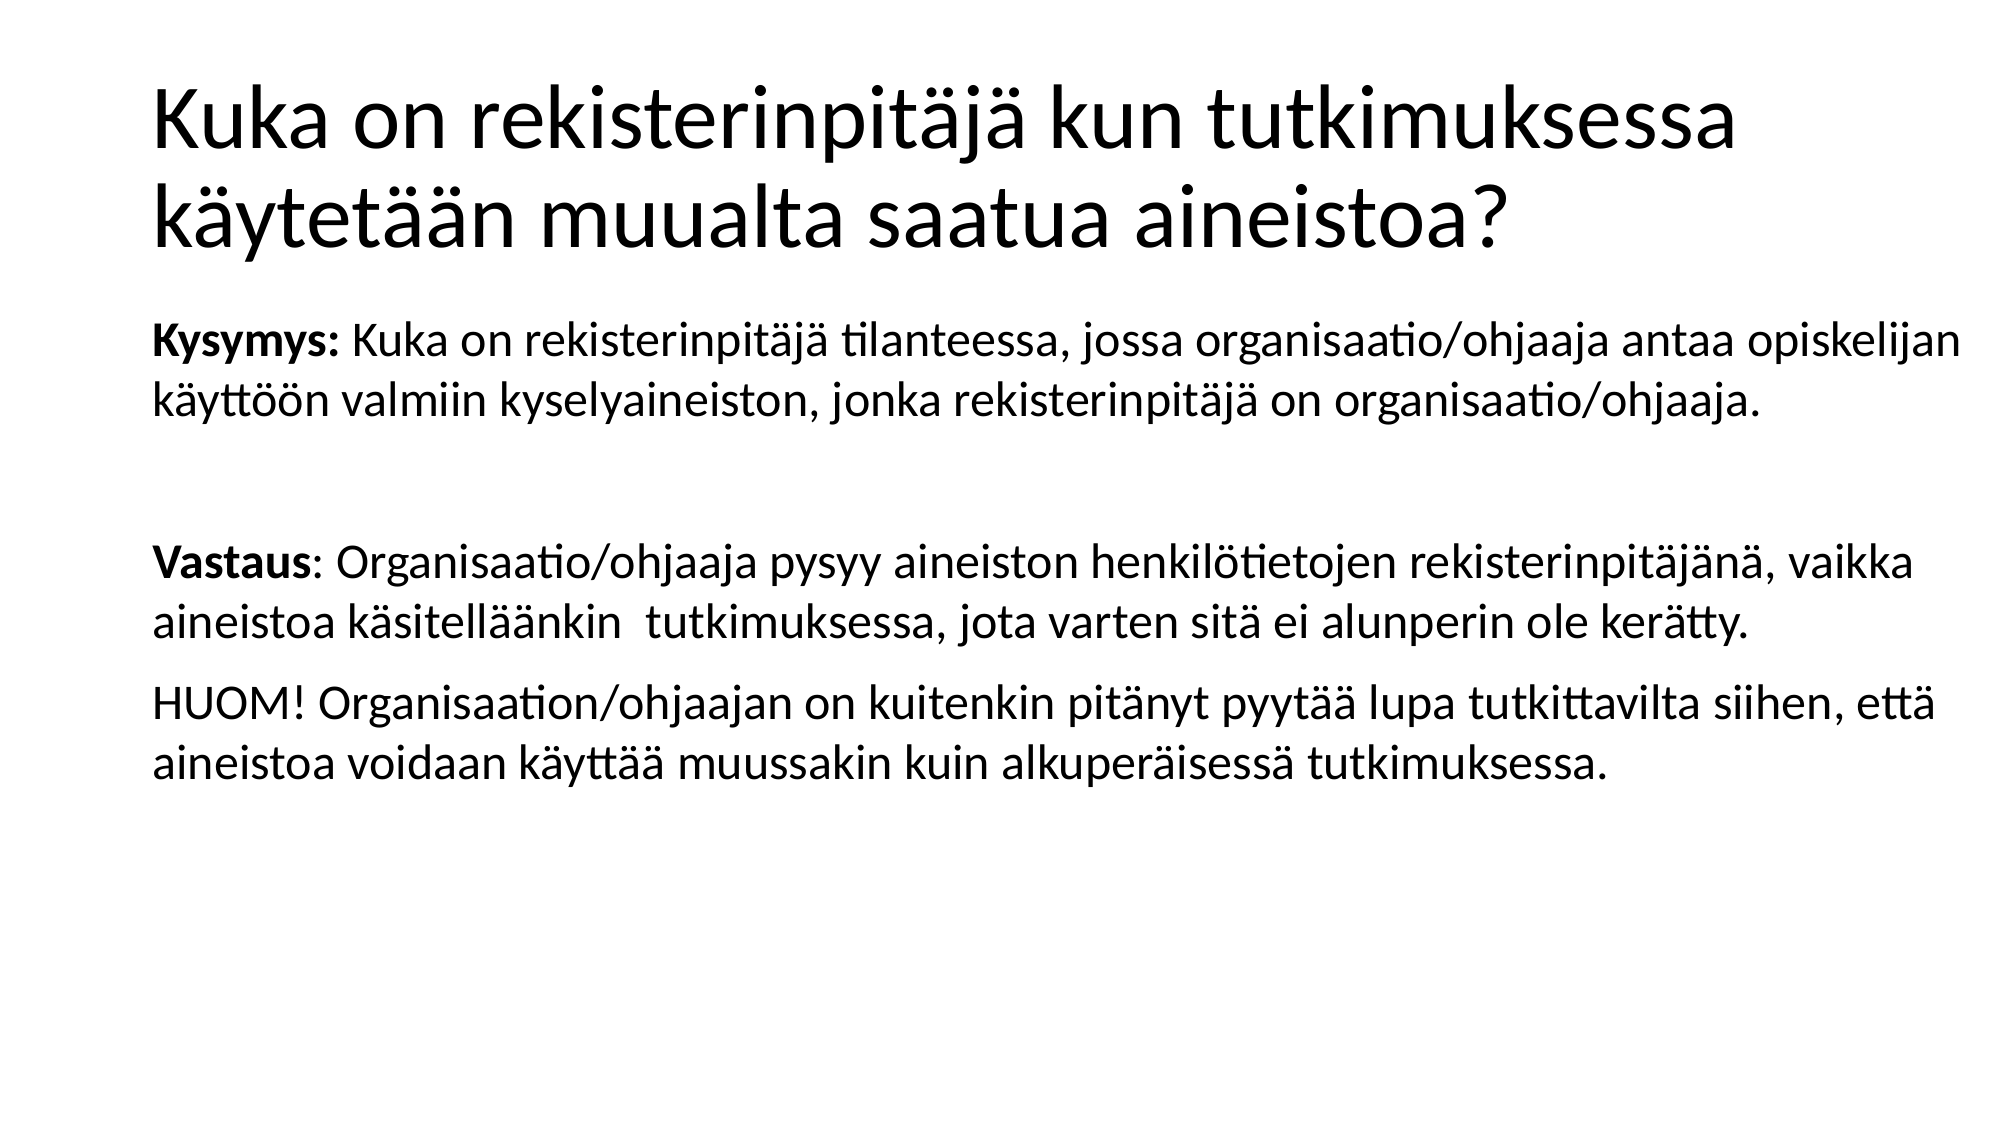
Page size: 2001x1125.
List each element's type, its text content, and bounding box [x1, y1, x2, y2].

title Kuka on rekisterinpitäjä kun tutkimuksessa käytetään muualta saatua aineistoa? [137, 59, 1863, 278]
list Kysymys: Kuka on rekisterinpitäjä tilanteessa, jossa organisaatio/ohjaaja antaa opiskelijan käyttöön valmiin kyselyaineiston, jonka rekisterinpitäjä on organisaatio/ohjaaja. Vastaus: Organisaatio/ohjaaja pysyy aineiston henkilötietojen rekisterinpitäjänä, vaikka aineistoa käsitelläänkin tutkimuksessa, jota varten sitä ei alunperin ole kerätty. HUOM! Organisaation/ohjaajan on kuitenkin pitänyt pyytää lupa tutkittavilta siihen, että aineistoa voidaan käyttää muussakin kuin alkuperäisessä tutkimuksessa. [137, 299, 2000, 987]
